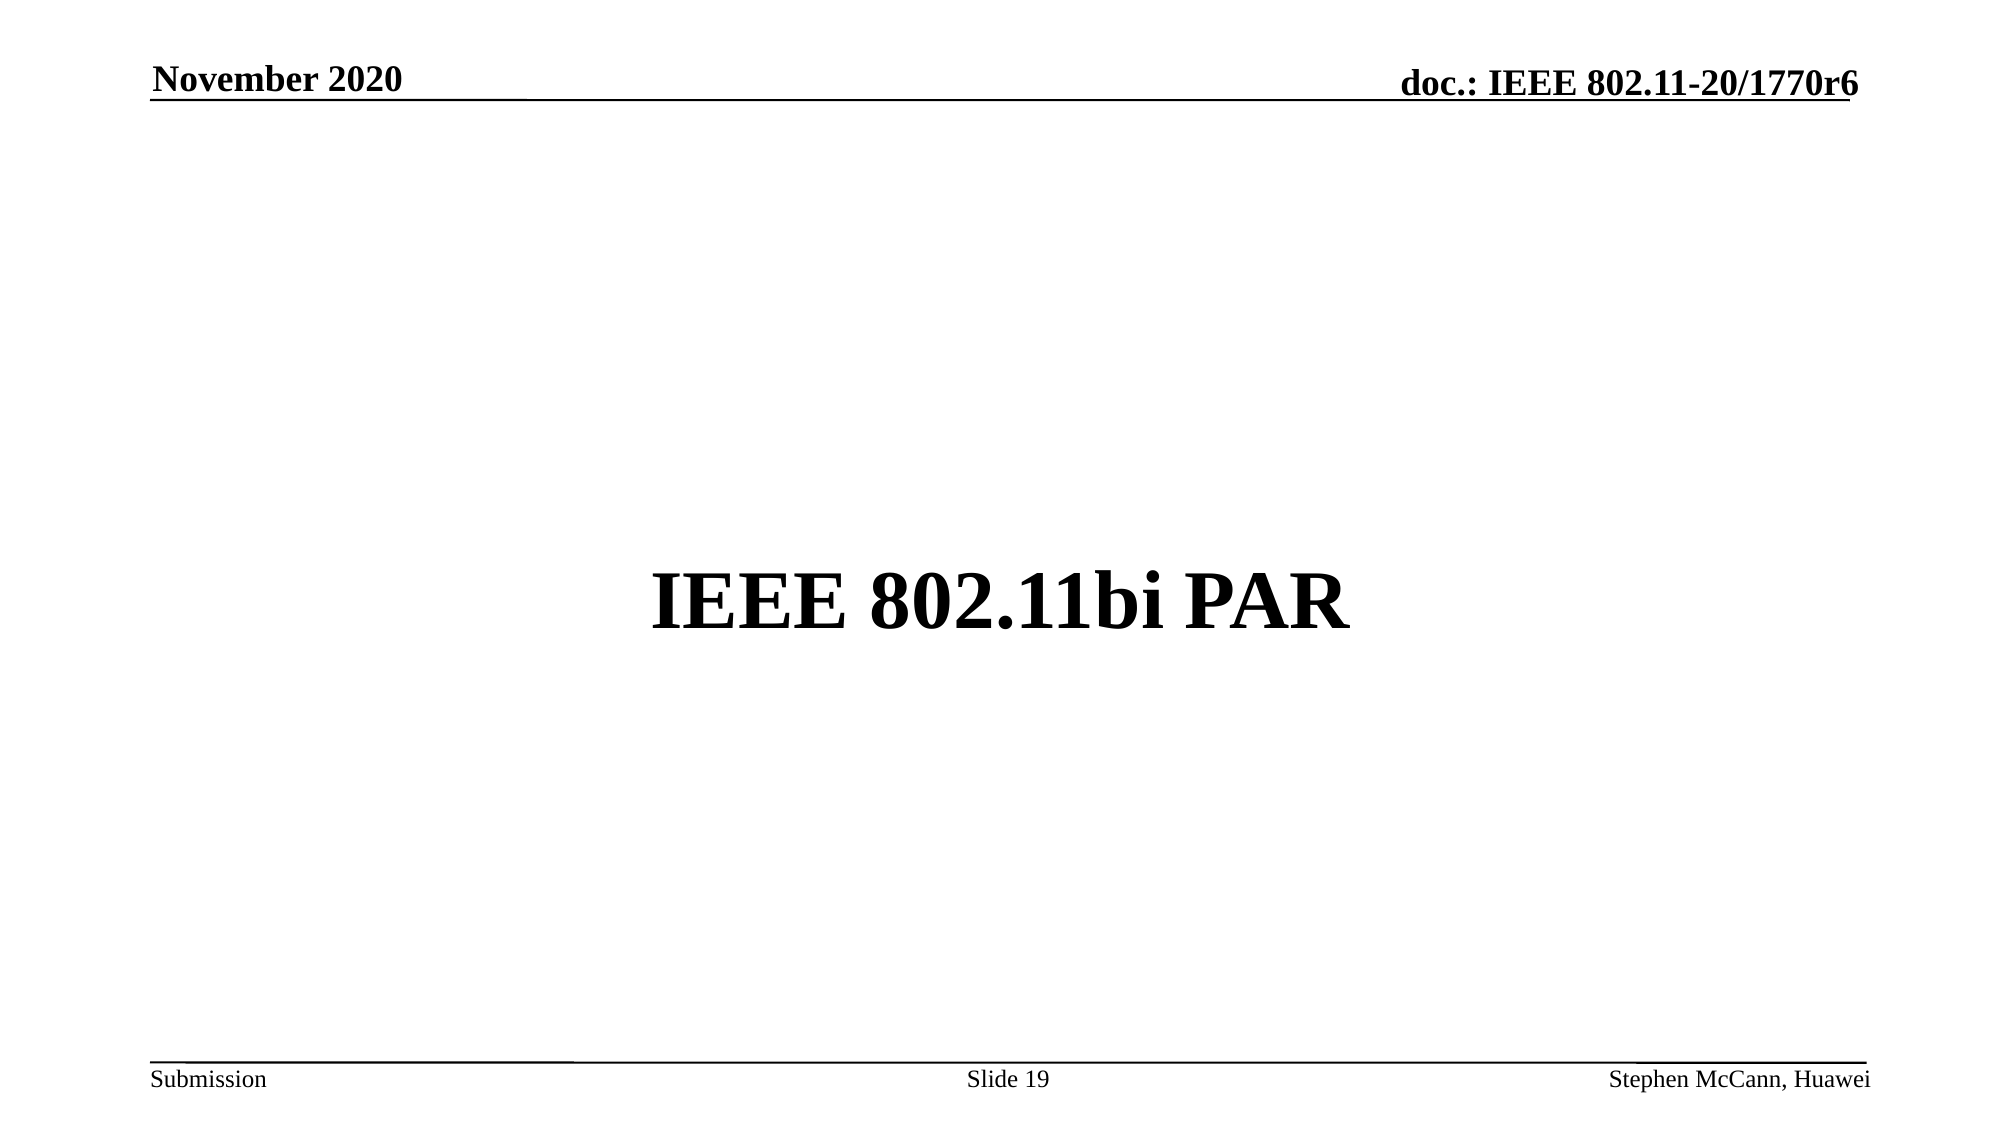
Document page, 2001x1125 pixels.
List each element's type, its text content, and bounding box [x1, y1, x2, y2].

footer Stephen McCann, Huawei [1174, 1061, 1872, 1093]
slide_number Slide 19 [950, 1061, 1067, 1123]
title IEEE 802.11bi PAR [149, 537, 1851, 762]
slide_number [152, 54, 563, 100]
